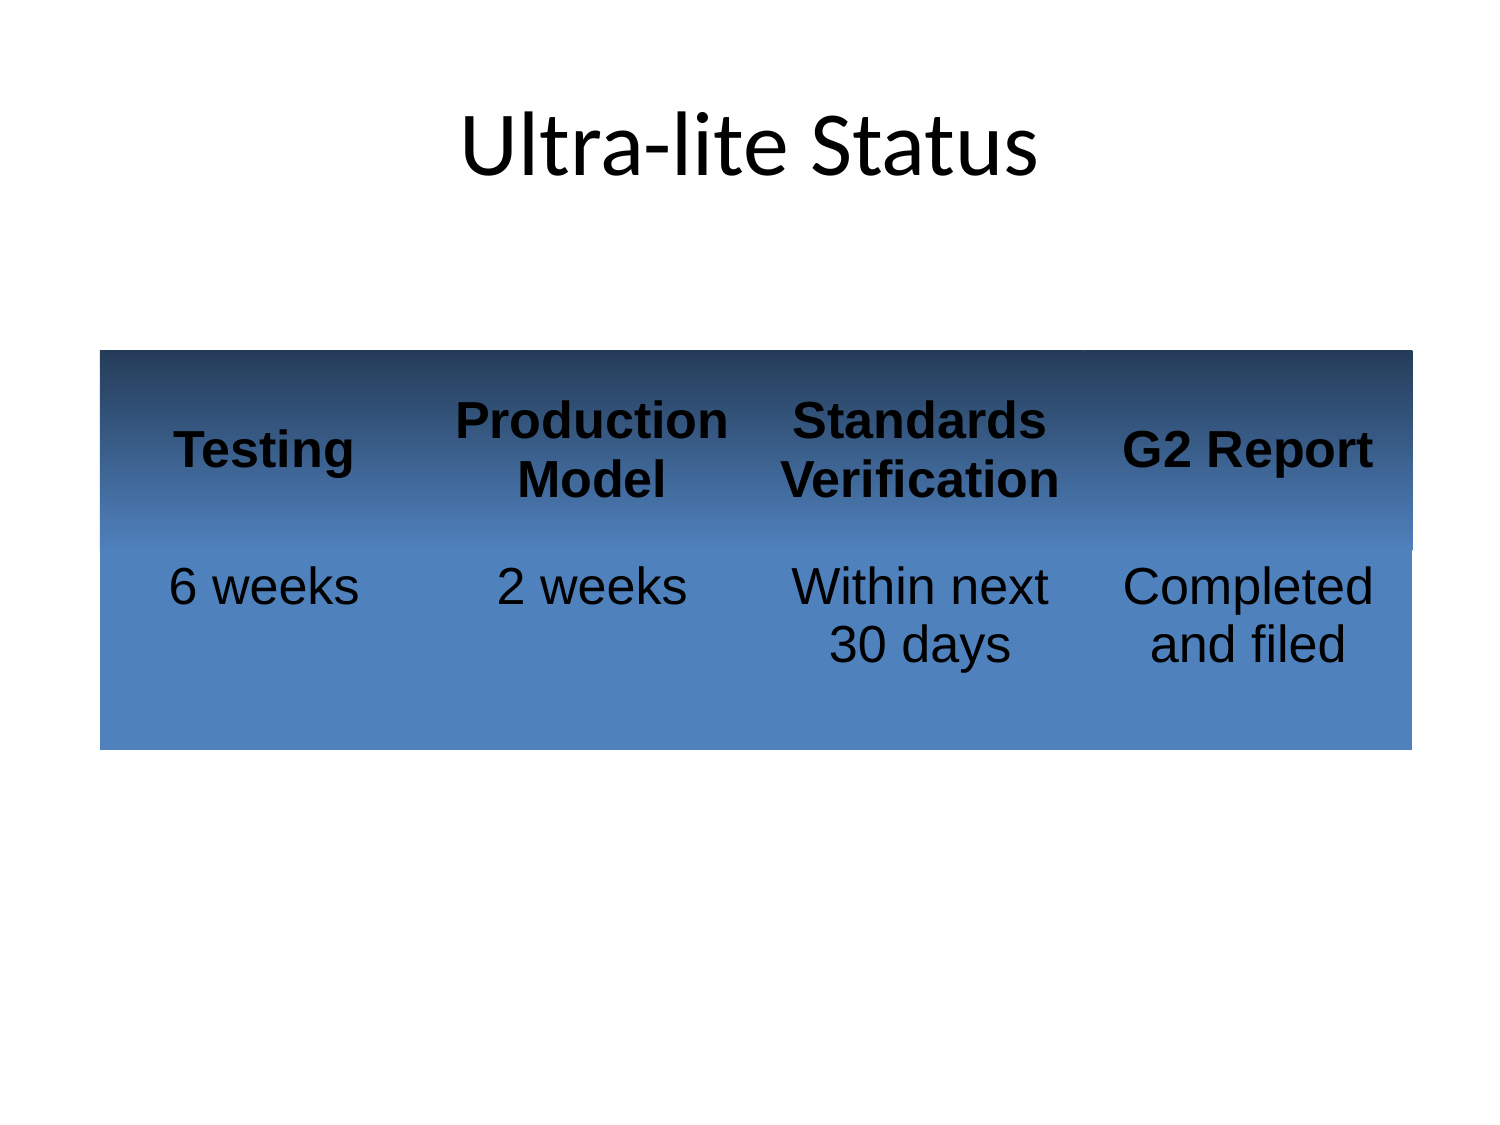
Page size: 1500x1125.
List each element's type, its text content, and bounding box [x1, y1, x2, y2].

title Ultra-lite Status [75, 45, 1425, 233]
table_cell 6 weeks [100, 550, 428, 750]
table_header G2 Report [1084, 350, 1412, 550]
table_cell Within next 30 days [756, 550, 1084, 750]
table_header Production Model [428, 350, 756, 550]
table_cell Completed and filed [1084, 550, 1412, 750]
table_cell 2 weeks [428, 550, 756, 750]
table_header Standards Verification [756, 350, 1084, 550]
table_header Testing [100, 350, 428, 550]
